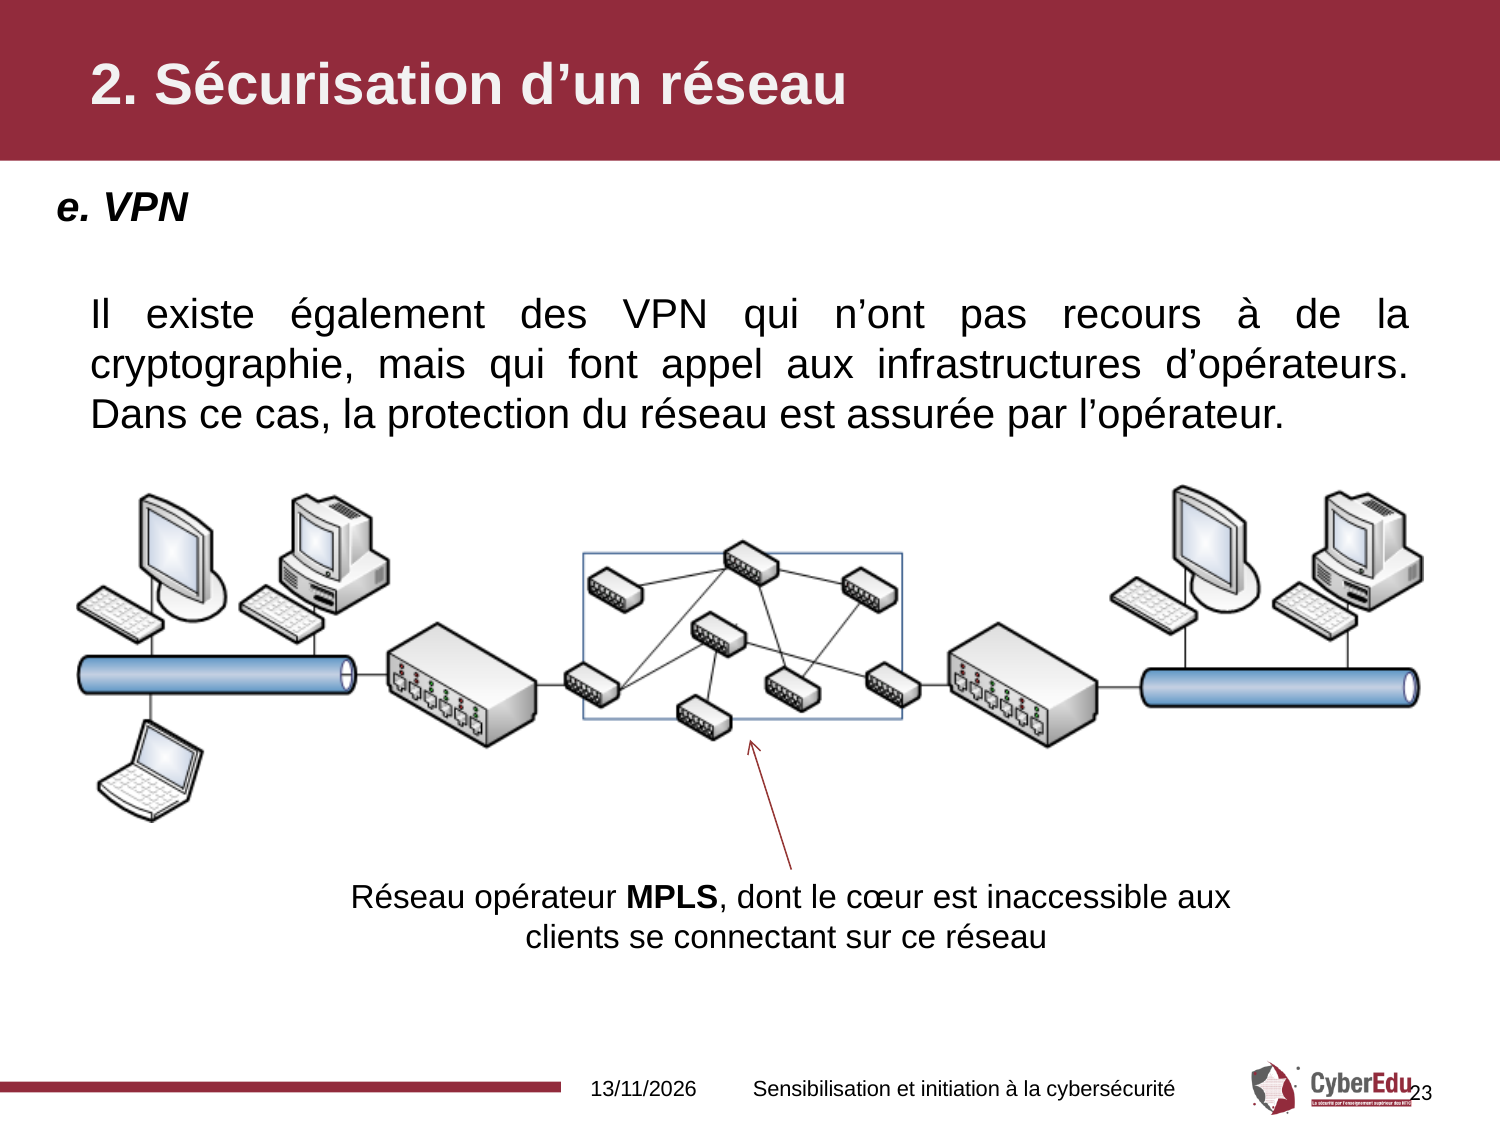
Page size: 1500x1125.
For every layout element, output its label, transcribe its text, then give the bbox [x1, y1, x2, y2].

footer Sensibilisation et initiation à la cybersécurité [738, 1057, 1236, 1118]
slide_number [561, 1057, 727, 1118]
title 2. Sécurisation d’un réseau [75, 1, 1425, 161]
list Il existe également des VPN qui n’ont pas recours à de la cryptographie, mais qui font appel aux infrastructures d’opérateurs. Dans ce cas, la protection du réseau est assurée par l’opérateur. [75, 829, 1425, 1035]
picture [1246, 1060, 1412, 1115]
list Il existe également des VPN qui n’ont pas recours à de la cryptographie, mais qui font appel aux infrastructures d’opérateurs. Dans ce cas, la protection du réseau est assurée par l’opérateur. [75, 278, 1425, 486]
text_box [749, 739, 792, 870]
text_box e. VPN [41, 172, 1471, 268]
text_box Réseau opérateur MPLS, dont le cœur est inaccessible aux clients se connectant sur ce réseau [330, 868, 1252, 963]
picture [76, 484, 1424, 823]
